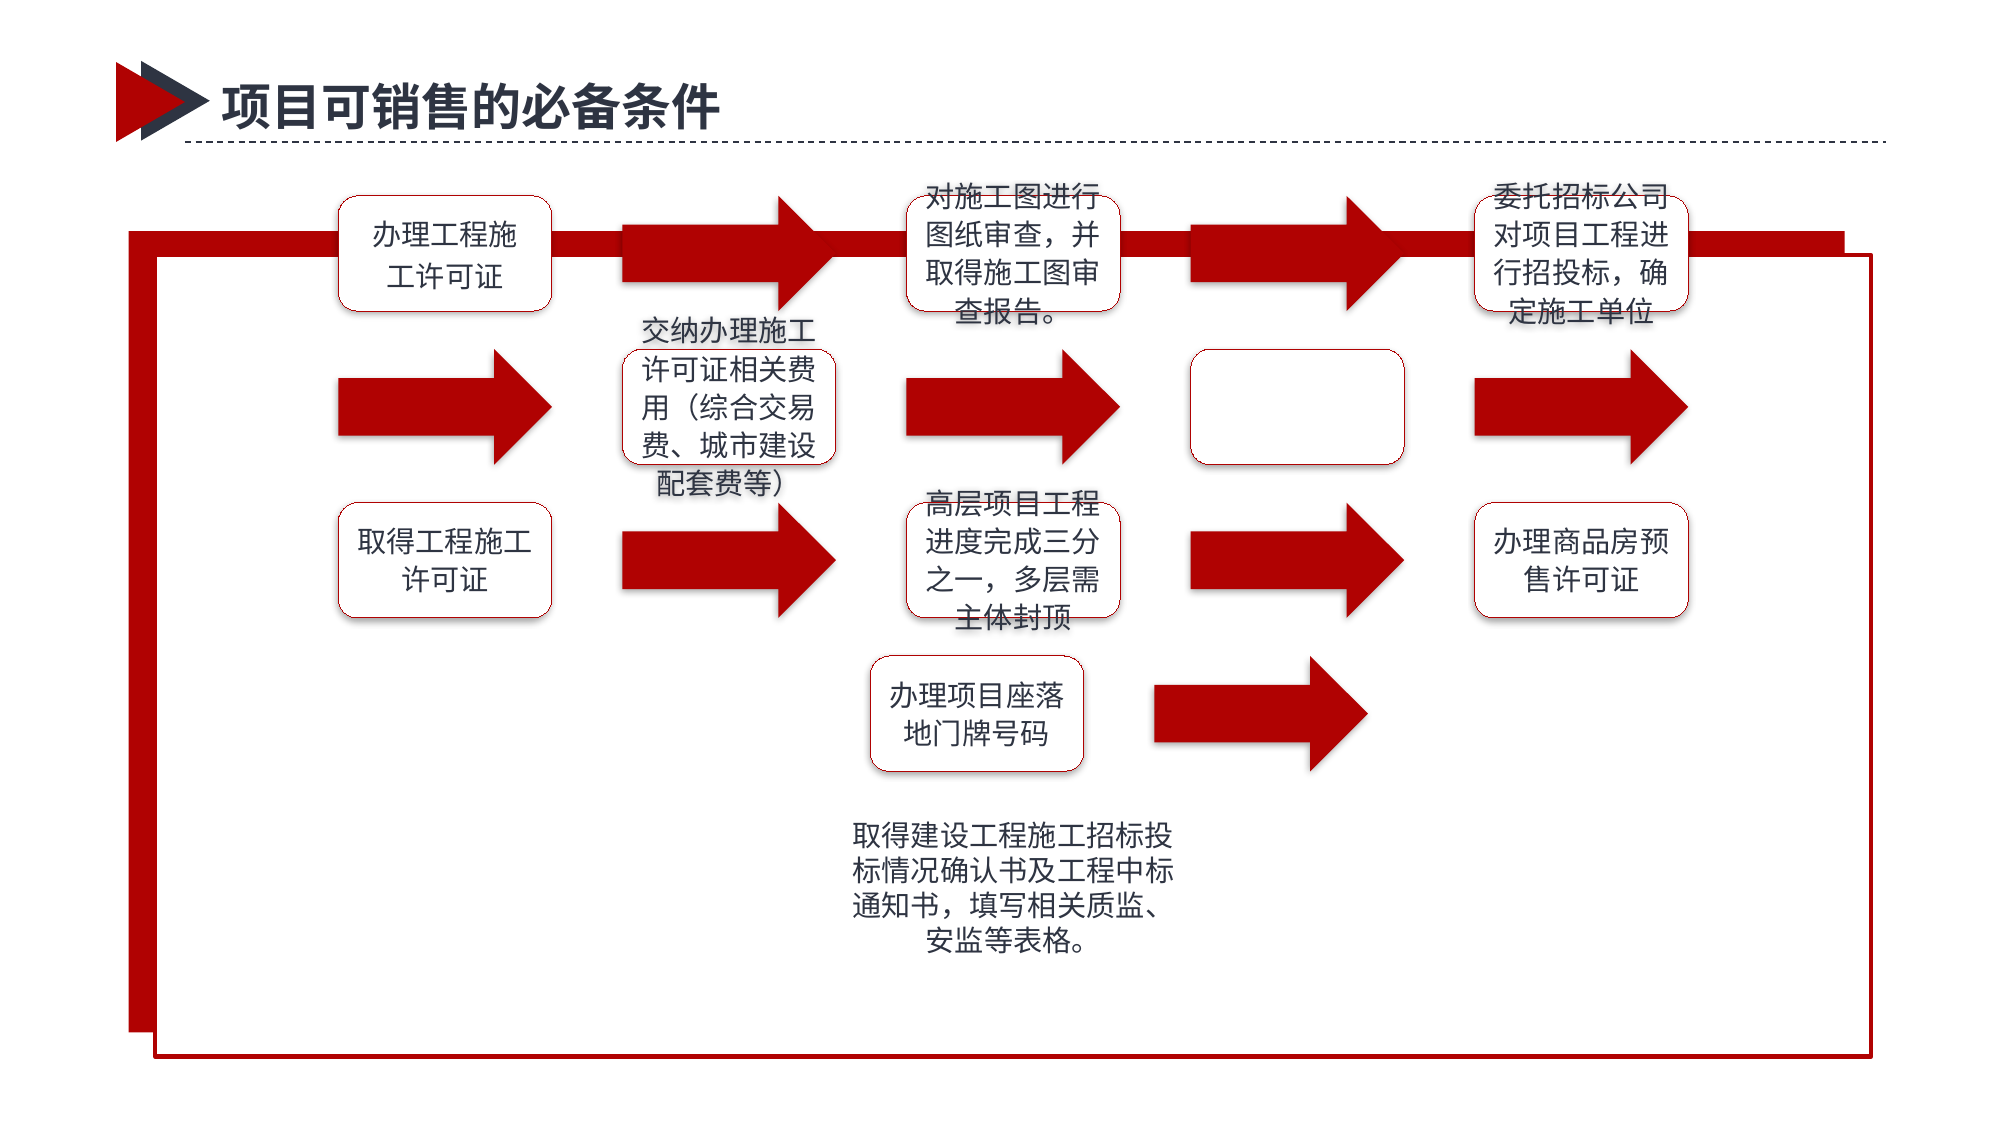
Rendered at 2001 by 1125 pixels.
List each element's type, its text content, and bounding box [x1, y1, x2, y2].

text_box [128, 230, 332, 1057]
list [338, 195, 1689, 1125]
text_box 项目可销售的必备条件 [199, 68, 743, 157]
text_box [1694, 230, 1872, 1057]
